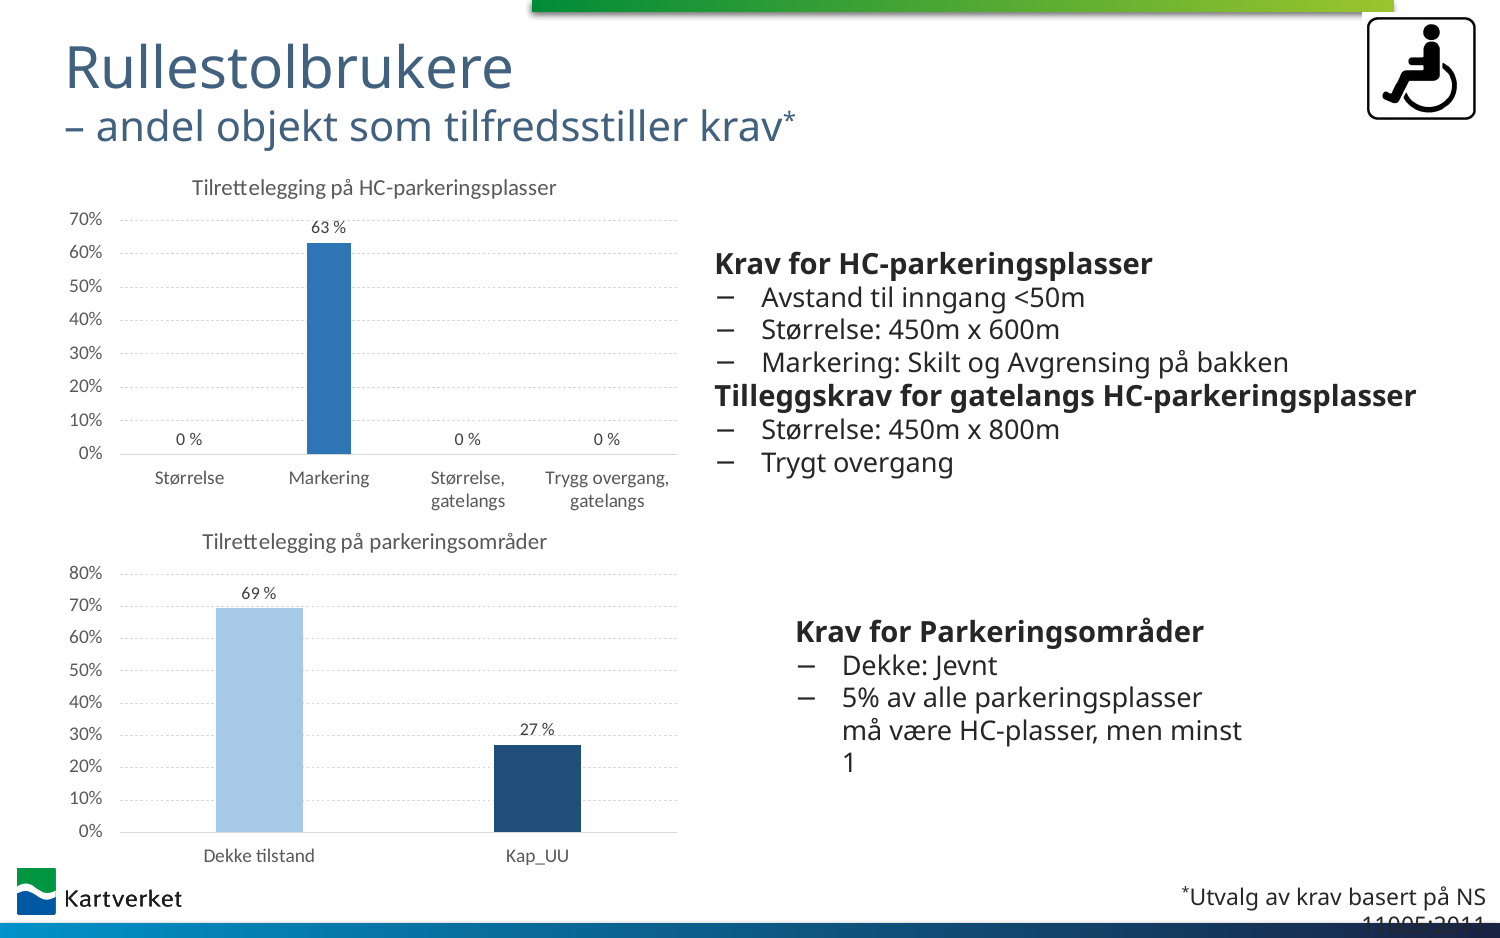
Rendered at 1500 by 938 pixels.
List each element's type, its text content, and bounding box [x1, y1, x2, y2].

text_box Krav for Parkeringsområder Dekke: Jevnt 5% av alle parkeringsplasser må være HC-plasser, men minst 1 [780, 605, 1261, 786]
picture [1362, 12, 1481, 126]
text_box *Utvalg av krav basert på NS 11005:2011 [1068, 873, 1500, 938]
picture [62, 520, 688, 874]
picture [62, 166, 688, 519]
text_box Krav for HC-parkeringsplasser Avstand til inngang <50m Størrelse: 450m x 600m Markering: Skilt og Avgrensing på bakken Tilleggskrav for gatelangs HC-parkeringsplasser Størrelse: 450m x 800m Trygt overgang [699, 237, 1433, 485]
text_box Rullestolbrukere – andel objekt som tilfredsstiller krav* [49, 25, 1431, 158]
